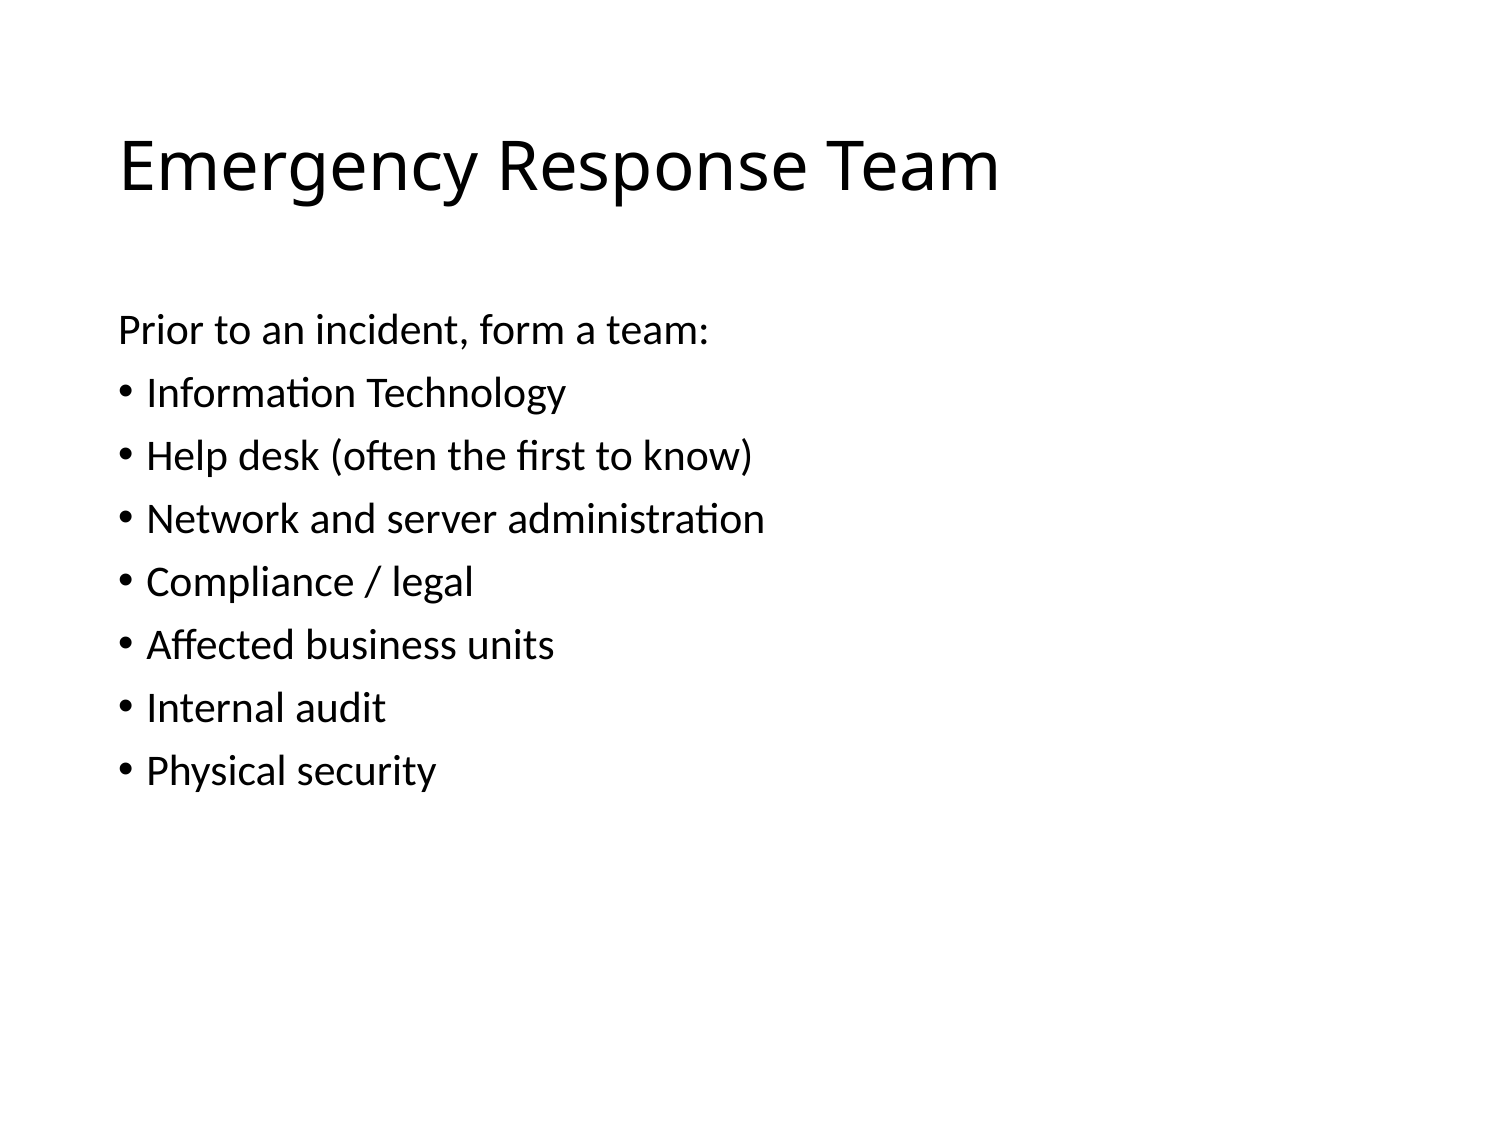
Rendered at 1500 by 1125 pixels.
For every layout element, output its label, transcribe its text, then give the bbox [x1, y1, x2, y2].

title Emergency Response Team [103, 59, 1397, 278]
list Prior to an incident, form a team: Information Technology Help desk (often the first to know) Network and server administration Compliance / legal Affected business units Internal audit Physical security [103, 299, 1397, 1014]
